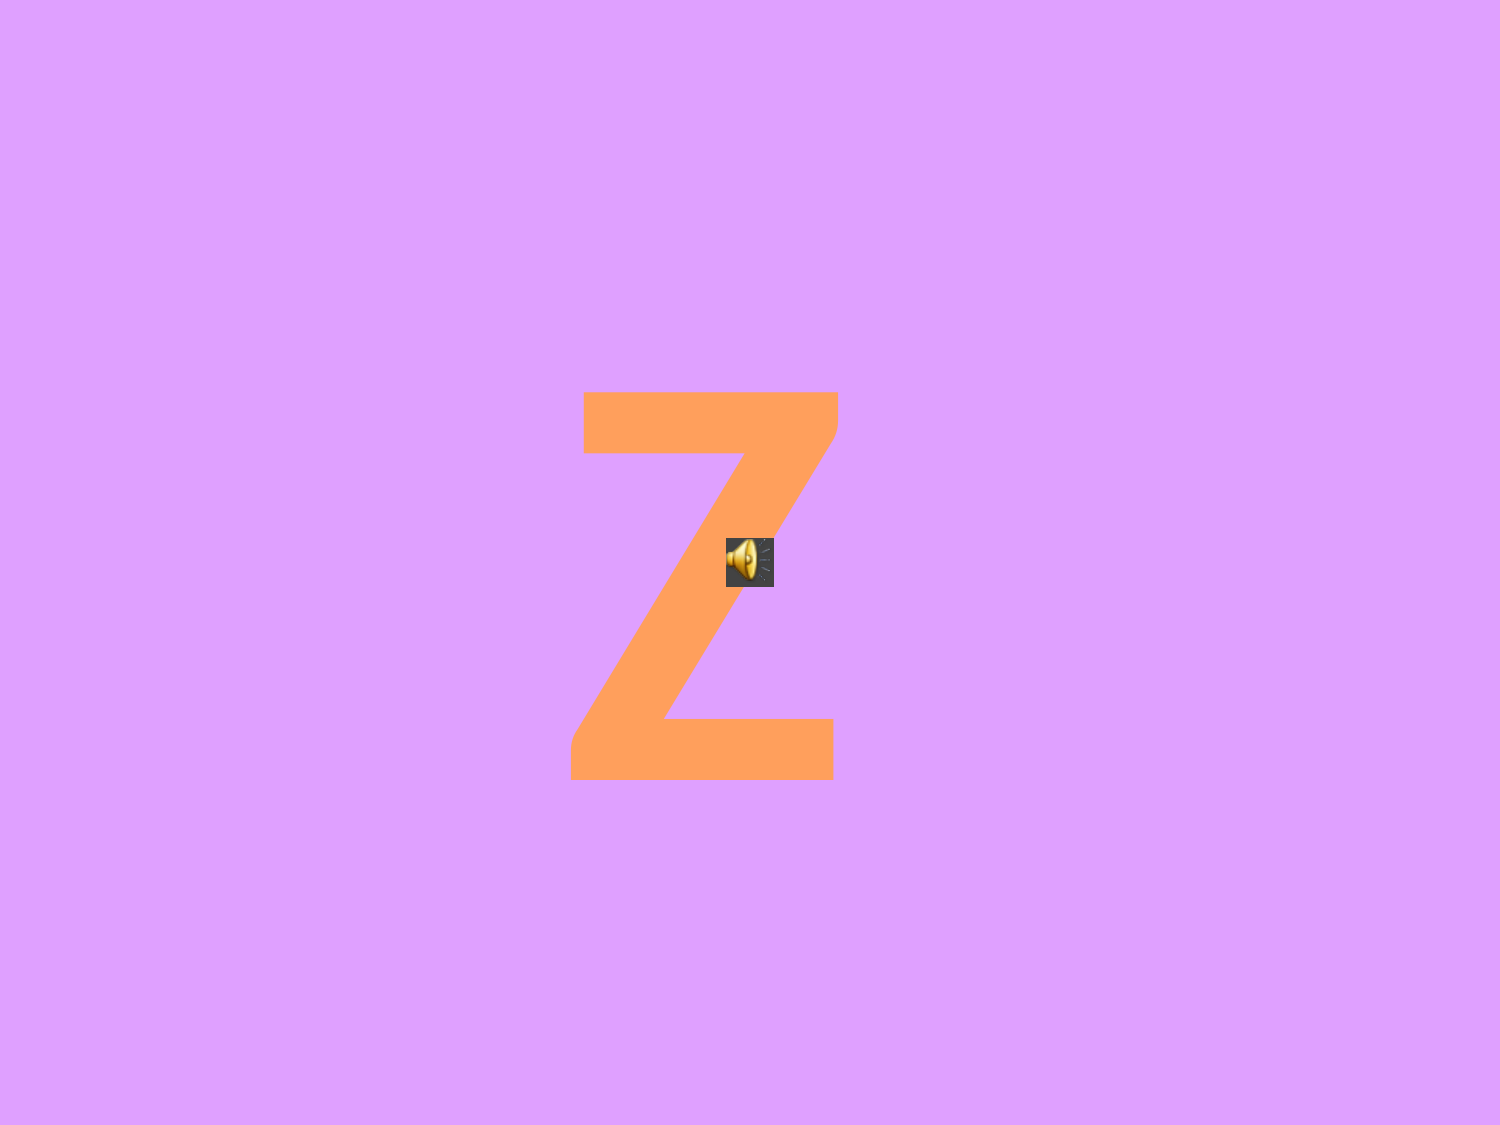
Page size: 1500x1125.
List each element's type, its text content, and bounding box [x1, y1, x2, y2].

text_box Z [546, 174, 863, 908]
picture [724, 537, 776, 588]
